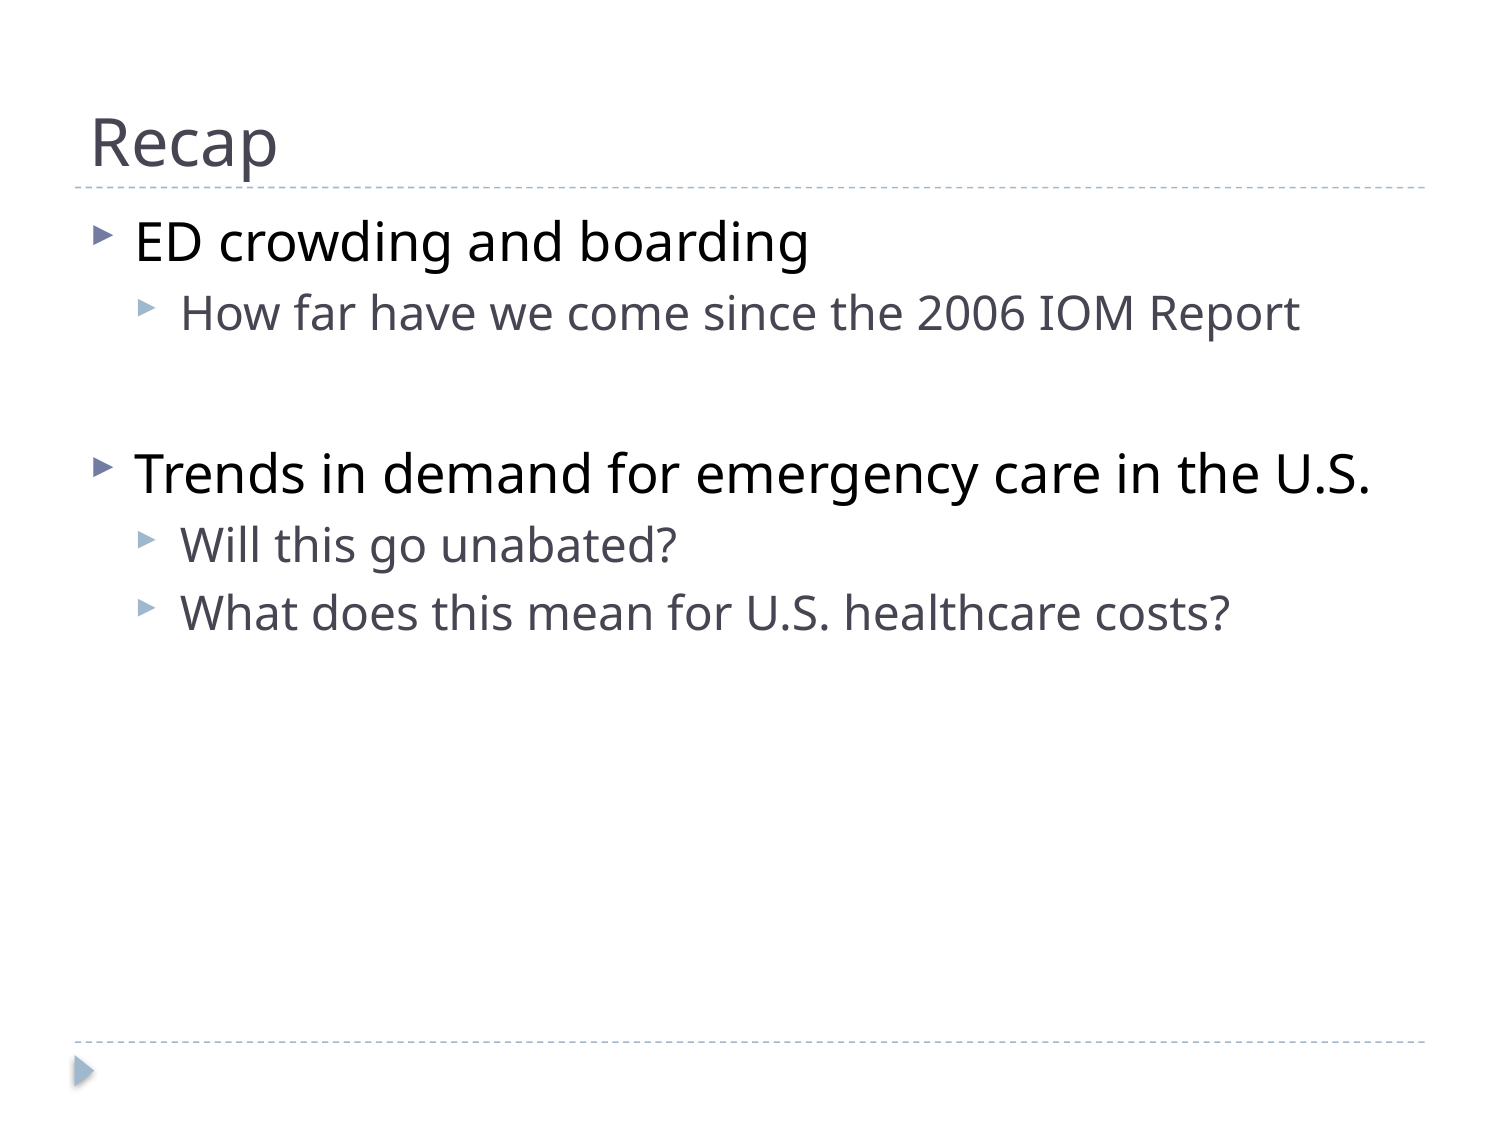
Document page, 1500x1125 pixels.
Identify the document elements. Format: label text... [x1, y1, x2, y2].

list ED crowding and boarding How far have we come since the 2006 IOM Report Trends in demand for emergency care in the U.S. Will this go unabated? What does this mean for U.S. healthcare costs? [75, 200, 1425, 1010]
title Recap [75, 24, 1425, 188]
